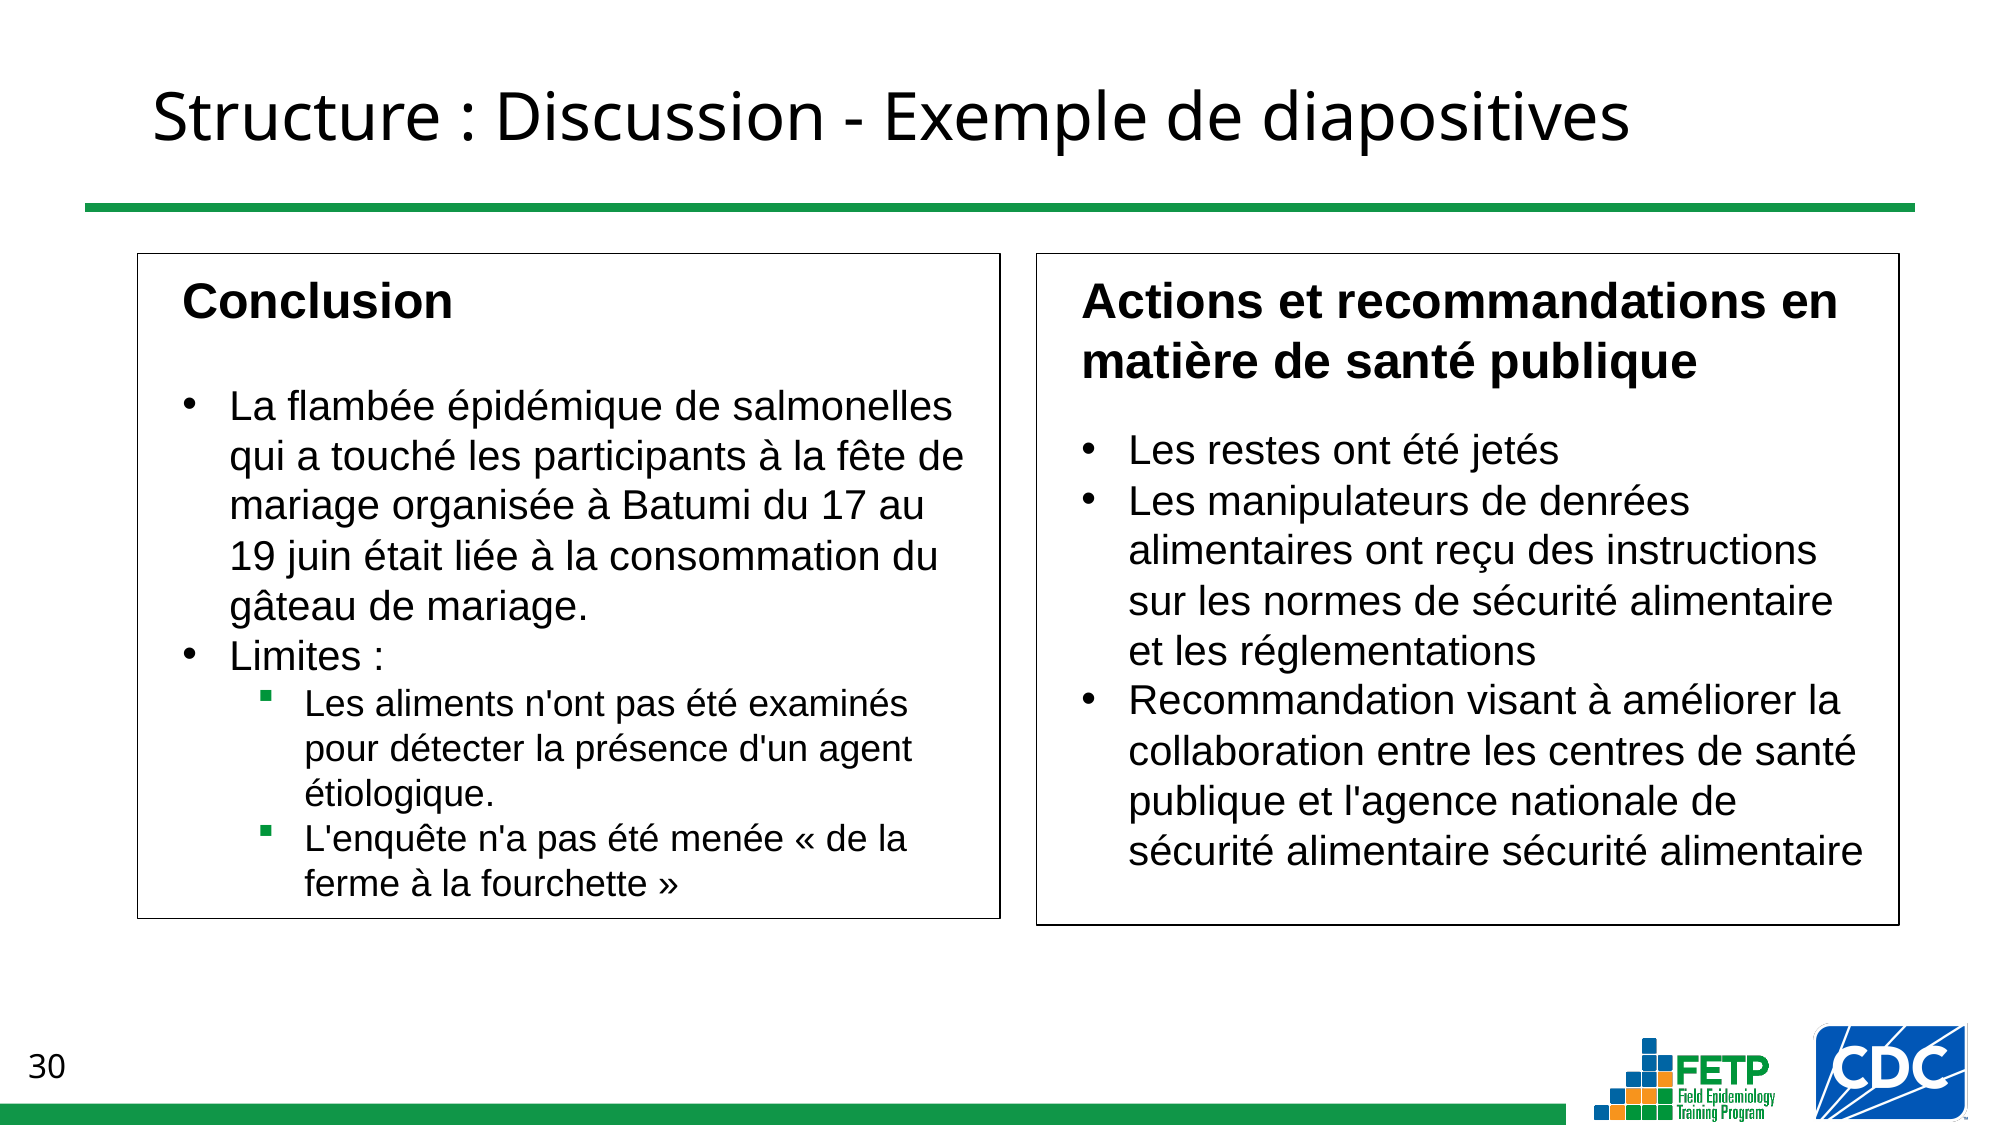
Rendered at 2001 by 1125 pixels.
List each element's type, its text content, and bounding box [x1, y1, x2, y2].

title Structure : Discussion - Exemple de diapositives [137, 75, 1863, 207]
picture [1813, 1023, 1968, 1122]
text_box Conclusion La flambée épidémique de salmonelles qui a touché les participants à la fête de mariage organisée à Batumi du 17 au 19 juin était liée à la consommation du gâteau de mariage. Limites : Les aliments n'ont pas été examinés pour détecter la présence d'un agent étiologique. L'enquête n'a pas été menée « de la ferme à la fourchette » [137, 253, 1000, 919]
picture [1594, 1038, 1775, 1122]
text_box Actions et recommandations en matière de santé publique Les restes ont été jetés Les manipulateurs de denrées alimentaires ont reçu des instructions sur les normes de sécurité alimentaire et les réglementations Recommandation visant à améliorer la collaboration entre les centres de santé publique et l'agence nationale de sécurité alimentaire sécurité alimentaire [1036, 253, 1899, 925]
